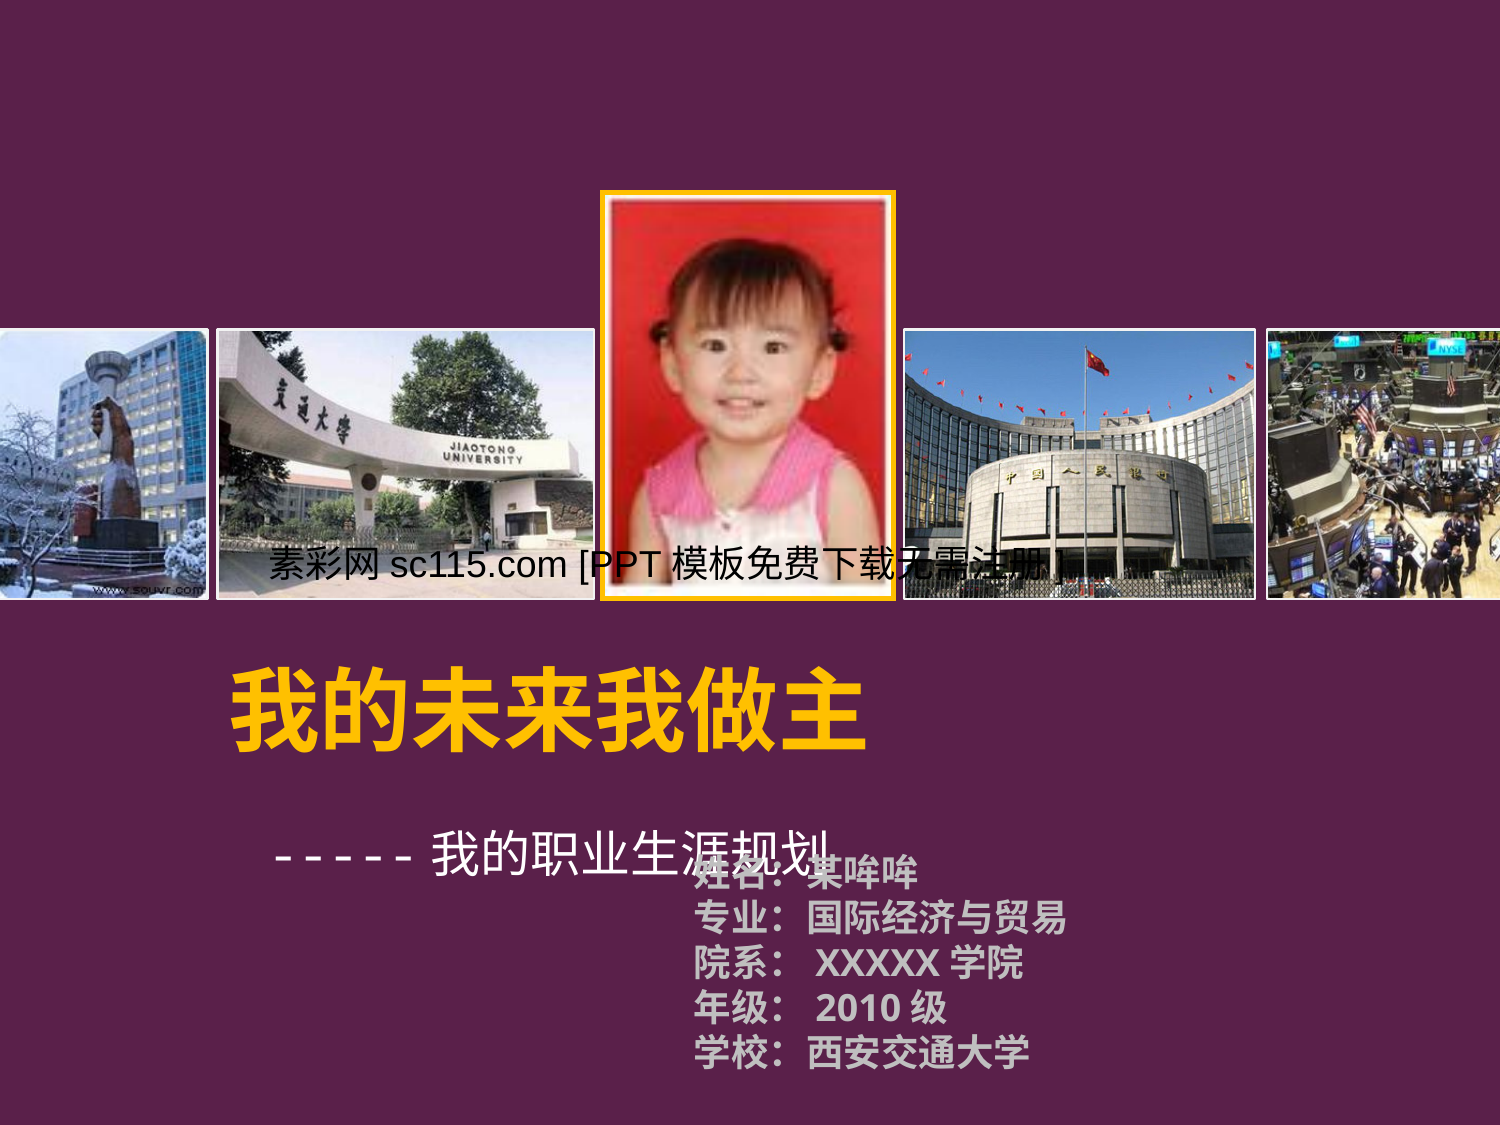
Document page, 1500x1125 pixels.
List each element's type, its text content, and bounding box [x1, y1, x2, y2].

picture [218, 330, 594, 599]
picture [604, 194, 892, 597]
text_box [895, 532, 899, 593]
picture [904, 330, 1255, 599]
picture [0, 330, 207, 599]
picture [1267, 330, 1500, 599]
text_box 姓名：某哞哞 专业：国际经济与贸易 院系：XXXXX学院 年级：2010级 学校：西安交通大学 [679, 841, 1121, 1125]
text_box 我的未来我做主 -----我的职业生涯规划 [0, 645, 1140, 891]
